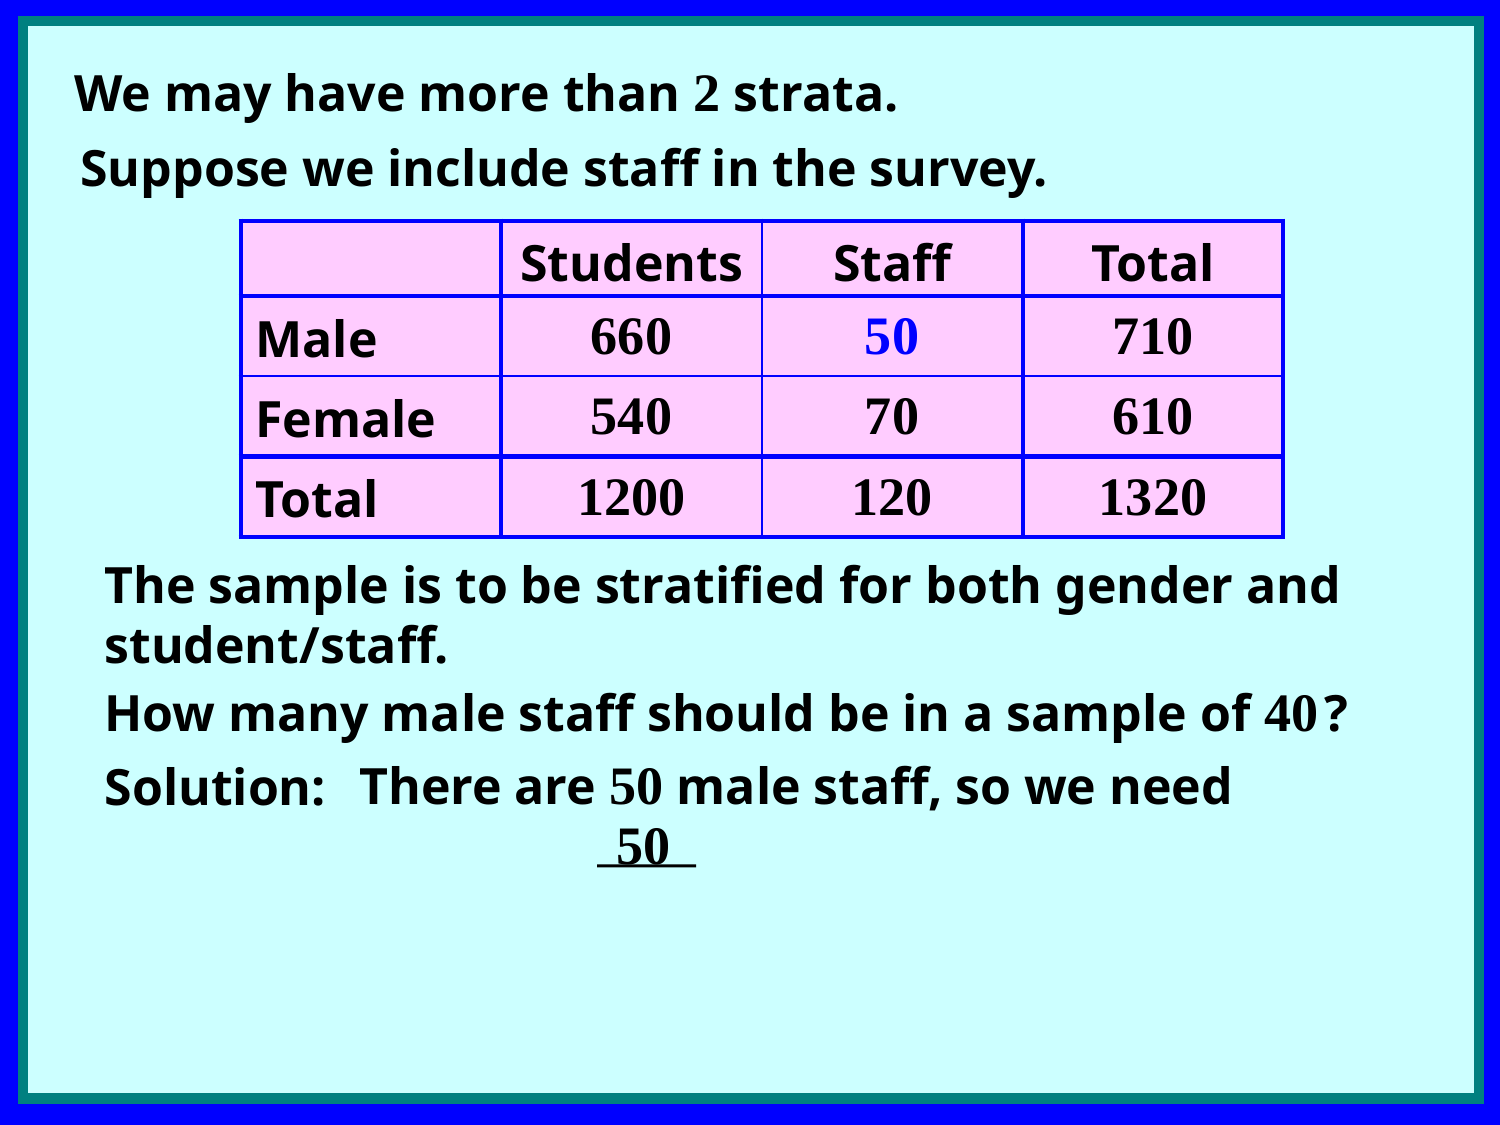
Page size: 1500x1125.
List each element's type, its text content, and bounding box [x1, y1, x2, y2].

table_cell 540 [503, 377, 761, 454]
table_cell 610 [1025, 377, 1281, 454]
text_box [596, 802, 705, 884]
text_box The sample is to be stratified for both gender and student/staff. [89, 546, 1435, 672]
table_cell Female [243, 377, 499, 454]
text_box There are 50 male staff, so we need [344, 743, 1381, 823]
table_cell Male [243, 298, 499, 375]
table_cell 660 [503, 298, 761, 375]
text_box How many male staff should be in a sample of 40 ? [89, 672, 1435, 748]
table_cell 710 [1025, 298, 1281, 375]
table_header Students [503, 223, 761, 294]
table_header Staff [763, 223, 1021, 294]
text_box We may have more than 2 strata. [59, 49, 957, 130]
text_box Solution: [89, 747, 344, 823]
table_cell 1320 [1025, 459, 1281, 535]
table_cell 70 [763, 377, 1021, 454]
table_header Total [1025, 223, 1281, 294]
table_cell Total [243, 459, 499, 535]
text_box Suppose we include staff in the survey. [65, 129, 1099, 205]
table_cell 120 [763, 459, 1021, 535]
table_cell 50 [763, 298, 1021, 375]
table_header [243, 223, 499, 294]
table_cell 1200 [503, 459, 761, 535]
